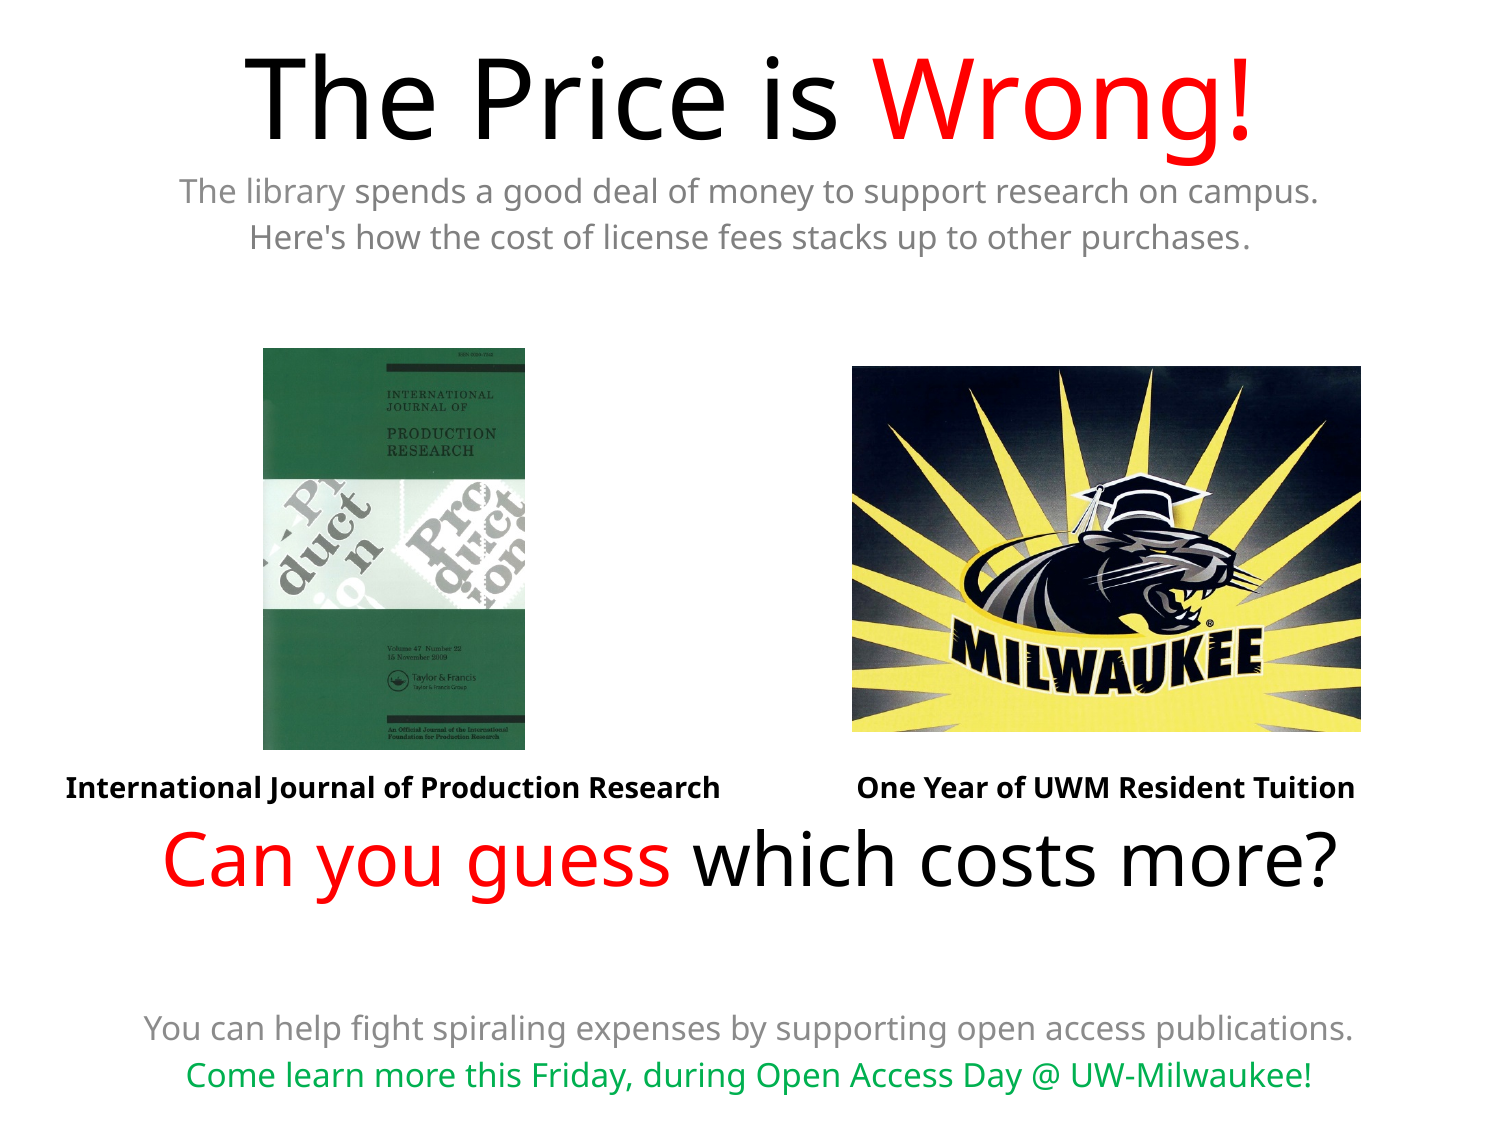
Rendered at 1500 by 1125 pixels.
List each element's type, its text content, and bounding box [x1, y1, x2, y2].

text_box International Journal of Production Research [37, 762, 750, 804]
picture [852, 366, 1361, 732]
text_box One Year of UWM Resident Tuition [750, 762, 1463, 804]
subtitle The library spends a good deal of money to support research on campus. Here's how the cost of license fees stacks up to other purchases. [0, 162, 1500, 288]
text_box Can you guess which costs more? [0, 804, 1500, 909]
title The Price is Wrong! [0, 2, 1500, 162]
picture [263, 348, 525, 750]
text_box You can help fight spiraling expenses by supporting open access publications. Come learn more this Friday, during Open Access Day @ UW-Milwaukee! [0, 999, 1500, 1125]
